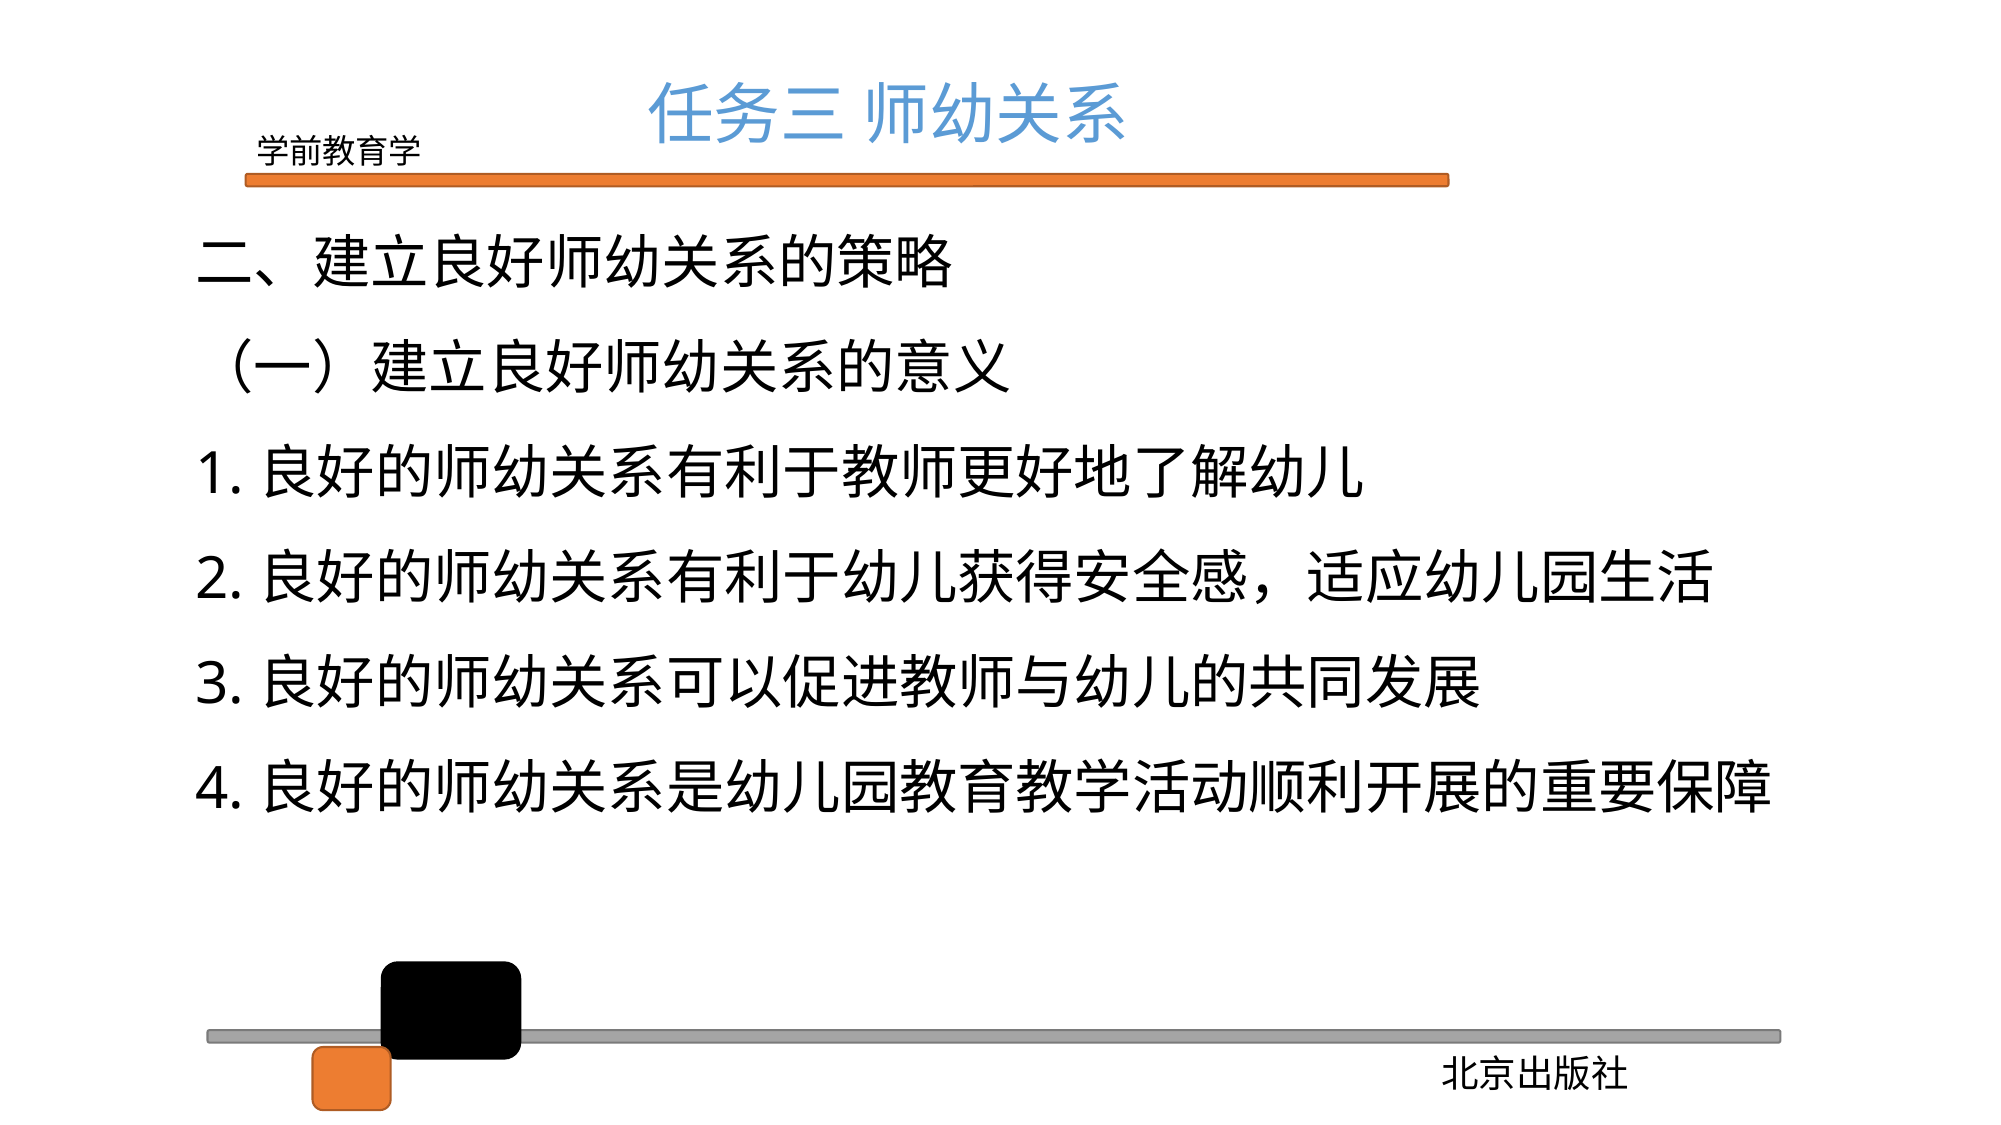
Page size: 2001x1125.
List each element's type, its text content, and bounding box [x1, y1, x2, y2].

text_box 任务三 师幼关系 [632, 64, 1577, 158]
text_box [291, 158, 1659, 183]
text_box 二、建立良好师幼关系的策略 （一）建立良好师幼关系的意义 1.良好的师幼关系有利于教师更好地了解幼儿 2.良好的师幼关系有利于幼儿获得安全感，适应幼儿园生活 3.良好的师幼关系可以促进教师与幼儿的共同发展 4.良好的师幼关系是幼儿园教育教学活动顺利开展的重要保障 [181, 183, 1880, 828]
